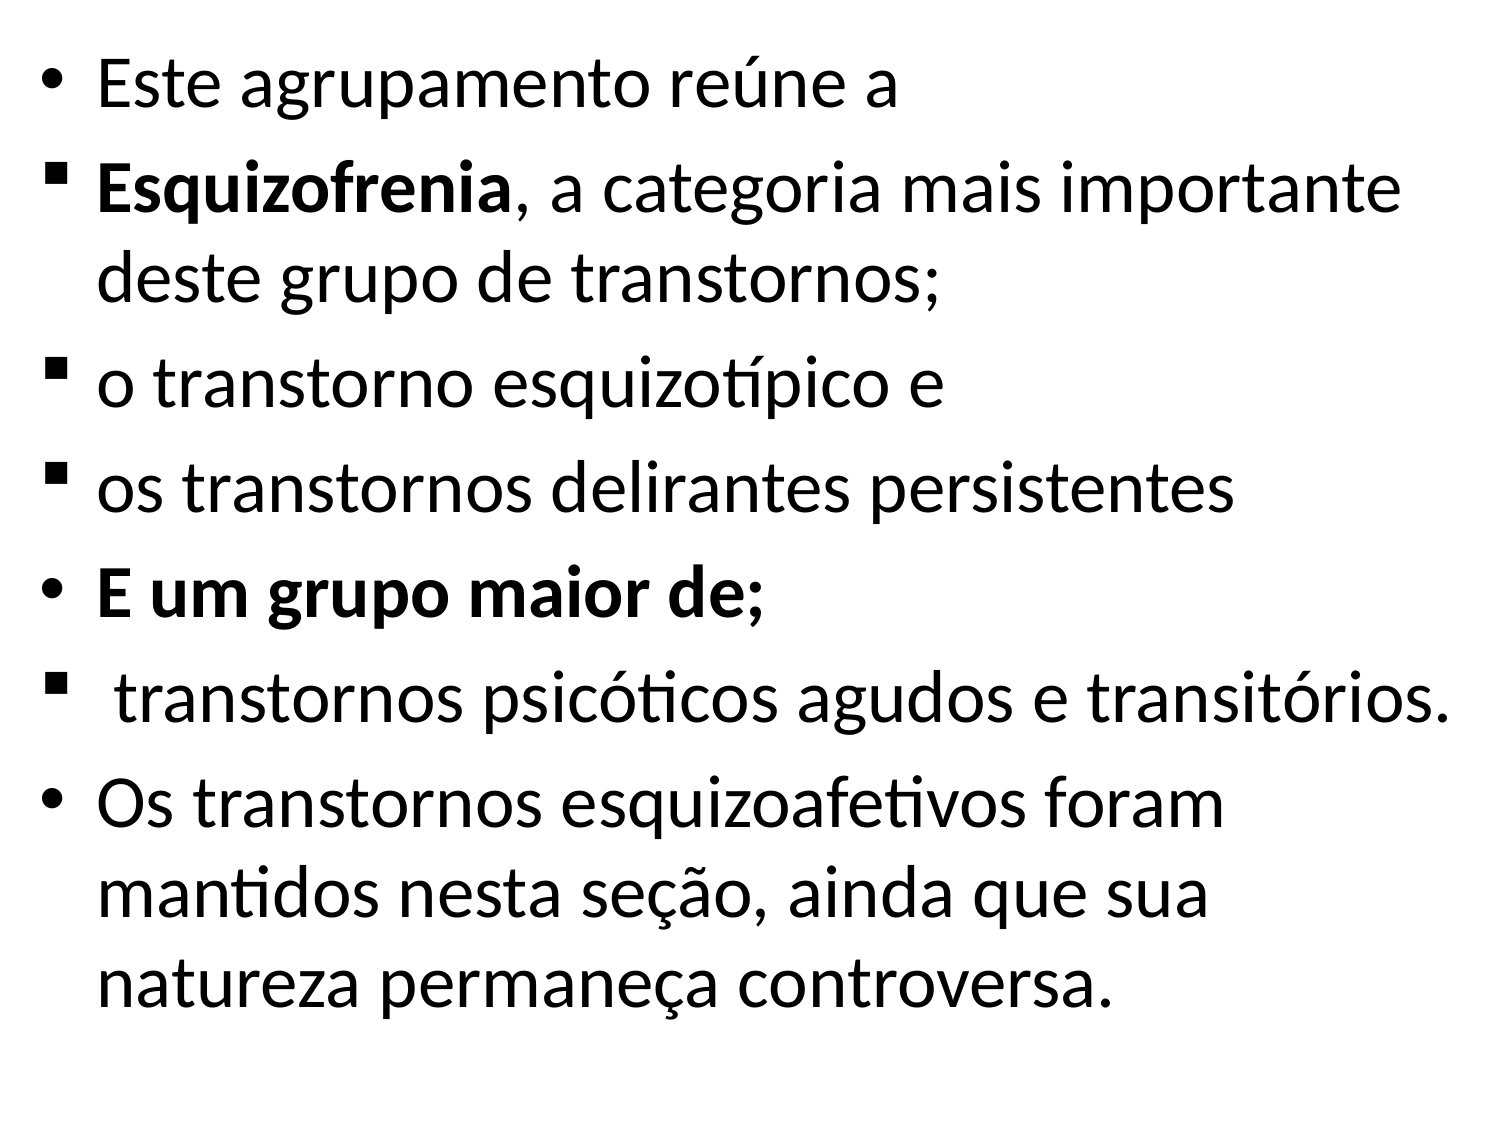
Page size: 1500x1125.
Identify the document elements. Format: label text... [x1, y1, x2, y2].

list Este agrupamento reúne a Esquizofrenia, a categoria mais importante deste grupo de transtornos; o transtorno esquizotípico e os transtornos delirantes persistentes E um grupo maior de; transtornos psicóticos agudos e transitórios. Os transtornos esquizoafetivos foram mantidos nesta seção, ainda que sua natureza permaneça controversa. [24, 24, 1475, 1100]
